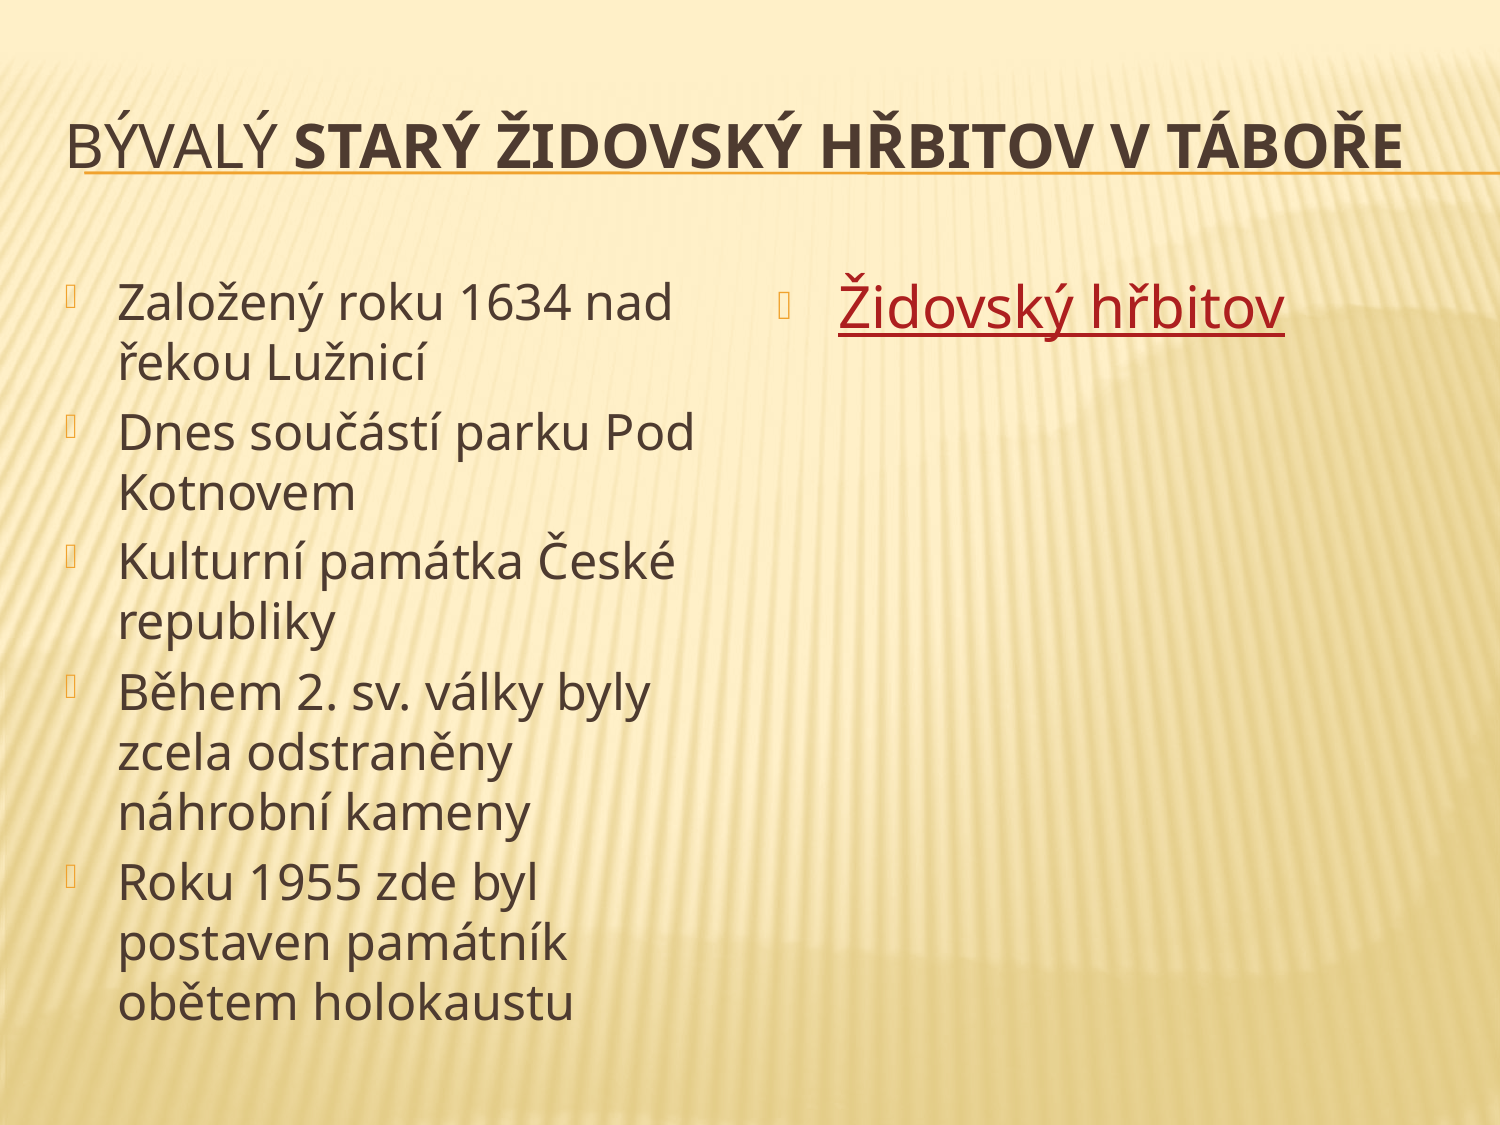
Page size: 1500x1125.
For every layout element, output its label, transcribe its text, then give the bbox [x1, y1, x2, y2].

list Židovský hřbitov [762, 262, 1475, 1038]
title Bývalý Starý židovský hřbitov v Táboře [49, 75, 1475, 213]
list Založený roku 1634 nad řekou Lužnicí Dnes součástí parku Pod Kotnovem Kulturní památka České republiky Během 2. sv. války byly zcela odstraněny náhrobní kameny Roku 1955 zde byl postaven památník obětem holokaustu [50, 262, 738, 1038]
